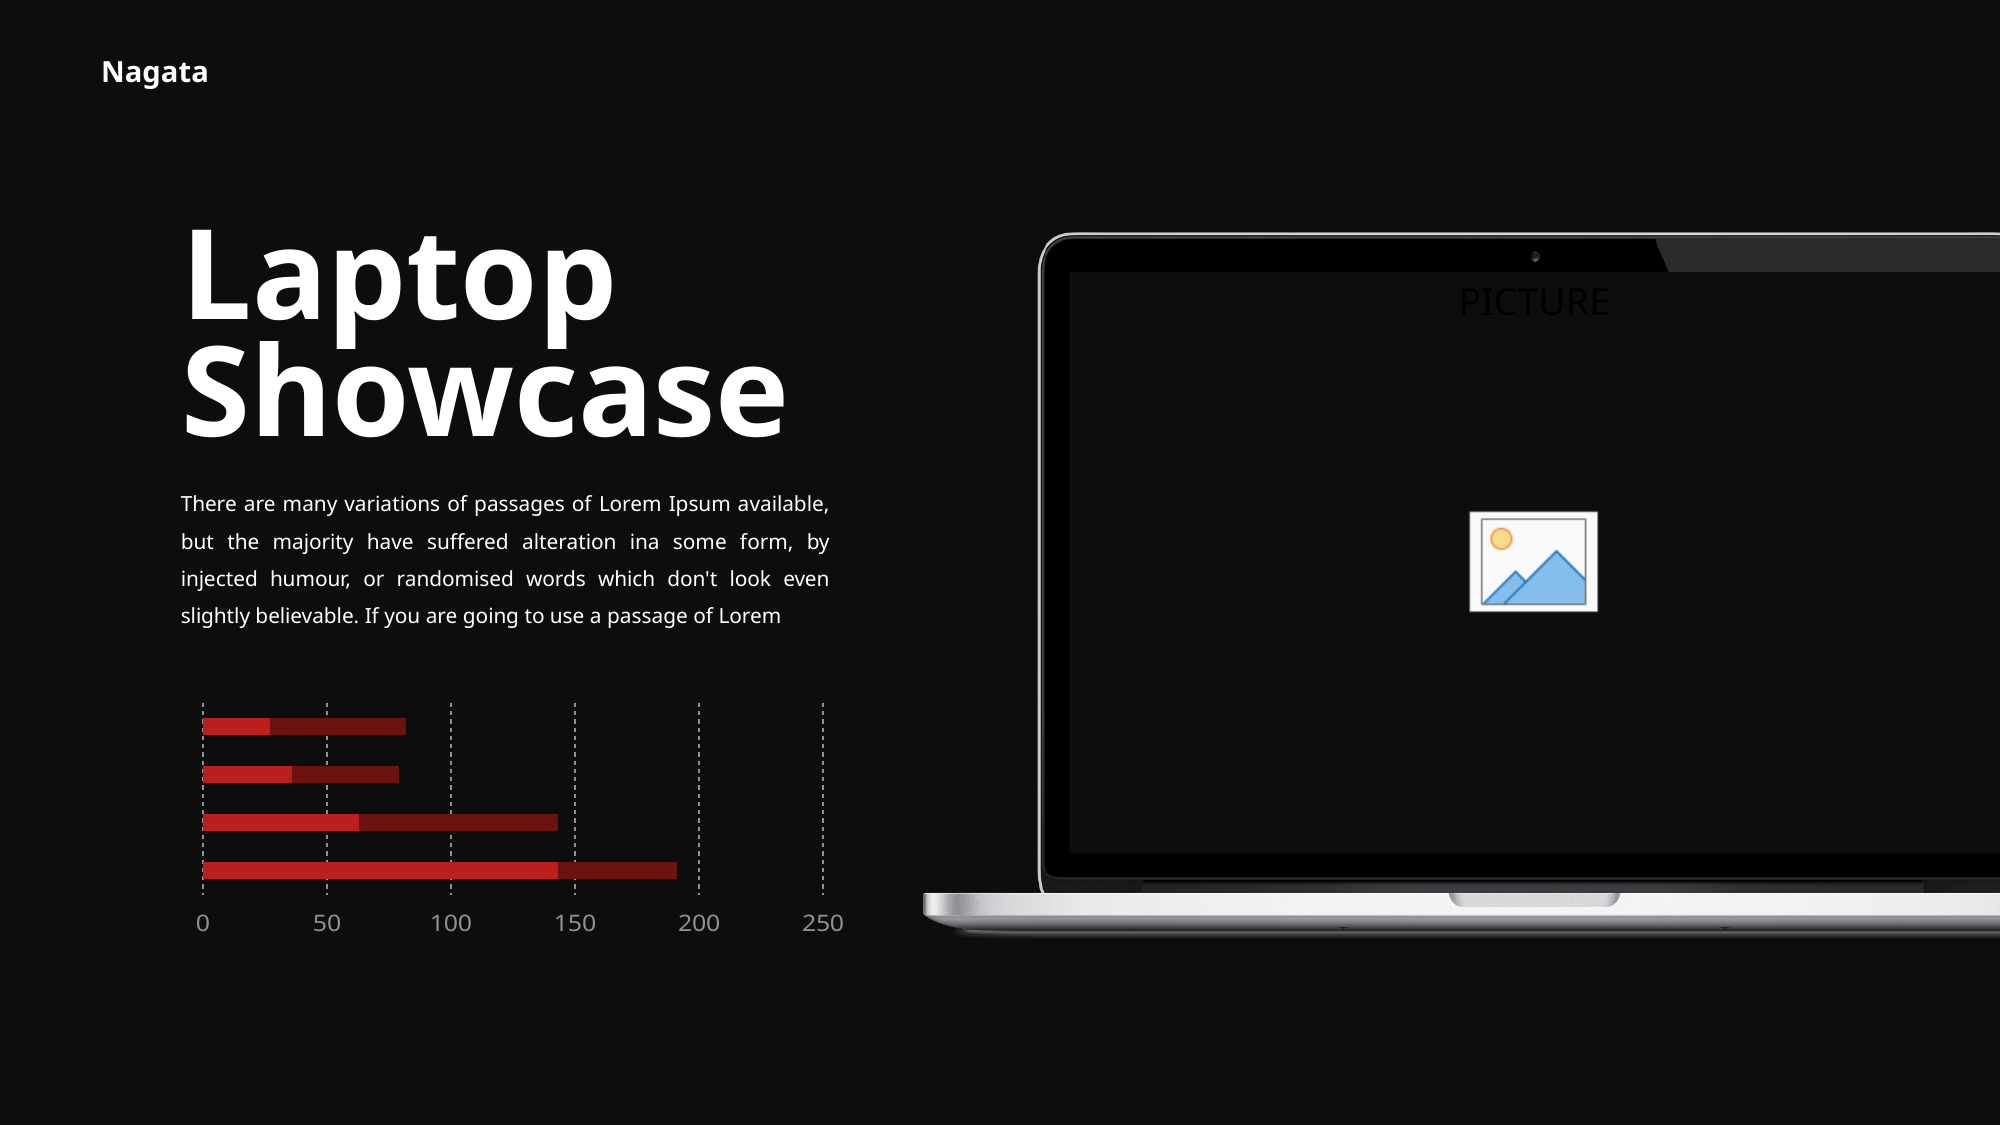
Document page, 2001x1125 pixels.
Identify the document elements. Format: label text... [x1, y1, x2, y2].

picture [923, 231, 2000, 940]
text_box Nagata [86, 46, 275, 96]
text_box There are many variations of passages of Lorem Ipsum available, but the majority have suffered alteration ina some form, by injected humour, or randomised words which don't look even slightly believable. If you are going to use a passage of Lorem [166, 471, 845, 636]
chart [130, 690, 845, 939]
text_box Showcase [166, 304, 880, 470]
text_box Laptop [166, 187, 880, 304]
